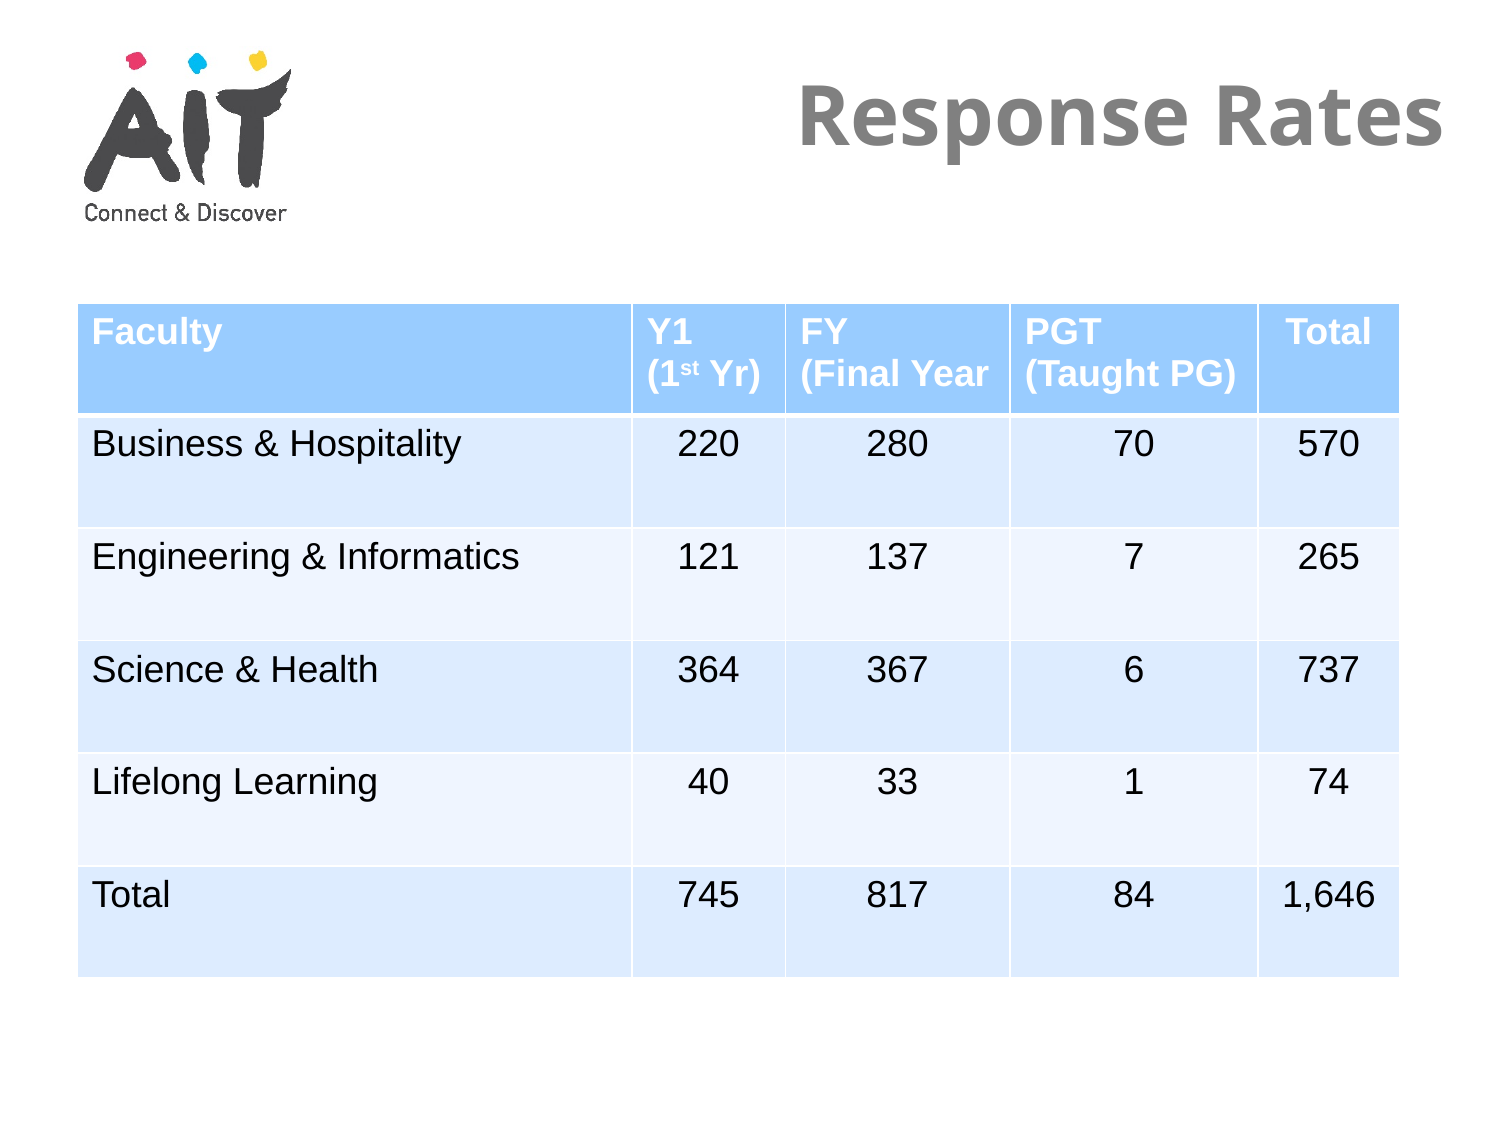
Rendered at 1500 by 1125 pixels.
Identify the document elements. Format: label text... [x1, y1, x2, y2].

table_cell Business & Hospitality [78, 418, 631, 527]
table_cell 220 [633, 418, 785, 527]
table_cell 1,646 [1259, 867, 1399, 977]
table_cell 1 [1011, 754, 1257, 865]
table_header Total [1259, 304, 1399, 413]
table_cell 121 [633, 529, 785, 640]
table_cell 364 [633, 641, 785, 752]
table_cell Engineering & Informatics [78, 529, 631, 640]
table_cell 74 [1259, 754, 1399, 865]
table_cell 137 [786, 529, 1009, 640]
table_cell Science & Health [78, 641, 631, 752]
table_cell 265 [1259, 529, 1399, 640]
table_cell 817 [786, 867, 1009, 977]
table_cell 70 [1011, 418, 1257, 527]
table_cell 84 [1011, 867, 1257, 977]
table_cell 737 [1259, 641, 1399, 752]
table_header PGT (Taught PG) [1011, 304, 1257, 413]
table_cell 6 [1011, 641, 1257, 752]
table_cell 33 [786, 754, 1009, 865]
table_cell Total [78, 867, 631, 977]
table_cell 570 [1259, 418, 1399, 527]
table_cell Lifelong Learning [78, 754, 631, 865]
table_header FY (Final Year [786, 304, 1009, 413]
text_box Response Rates [230, 54, 1460, 170]
picture [64, 46, 315, 233]
table_header Faculty [78, 304, 631, 413]
table_cell 40 [633, 754, 785, 865]
table_cell 367 [786, 641, 1009, 752]
table_header Y1 (1st Yr) [633, 304, 785, 413]
table_cell 280 [786, 418, 1009, 527]
table_cell 745 [633, 867, 785, 977]
table_cell 7 [1011, 529, 1257, 640]
